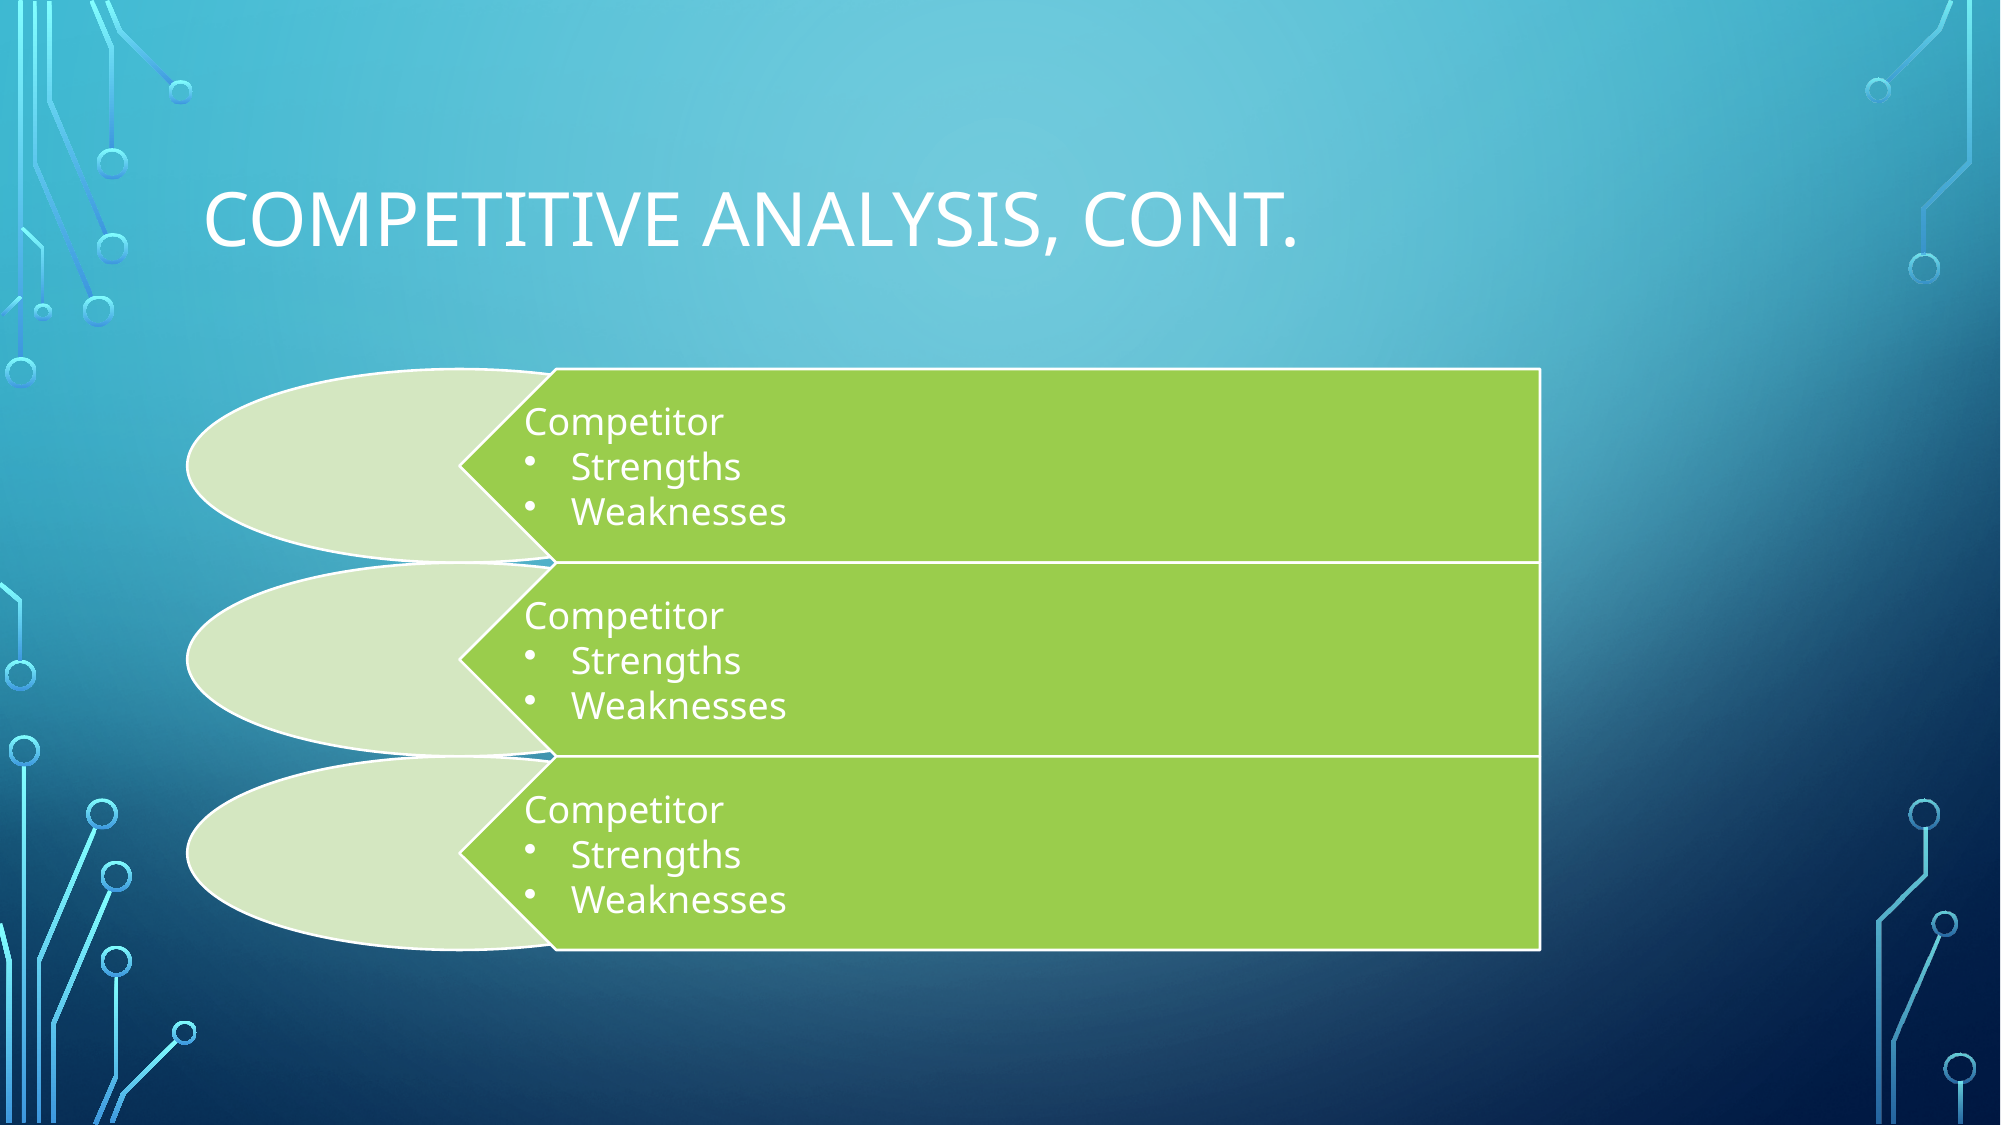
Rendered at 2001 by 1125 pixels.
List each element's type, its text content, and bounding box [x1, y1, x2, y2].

title Competitive Analysis, Cont. [187, 101, 1813, 344]
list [186, 368, 1813, 951]
